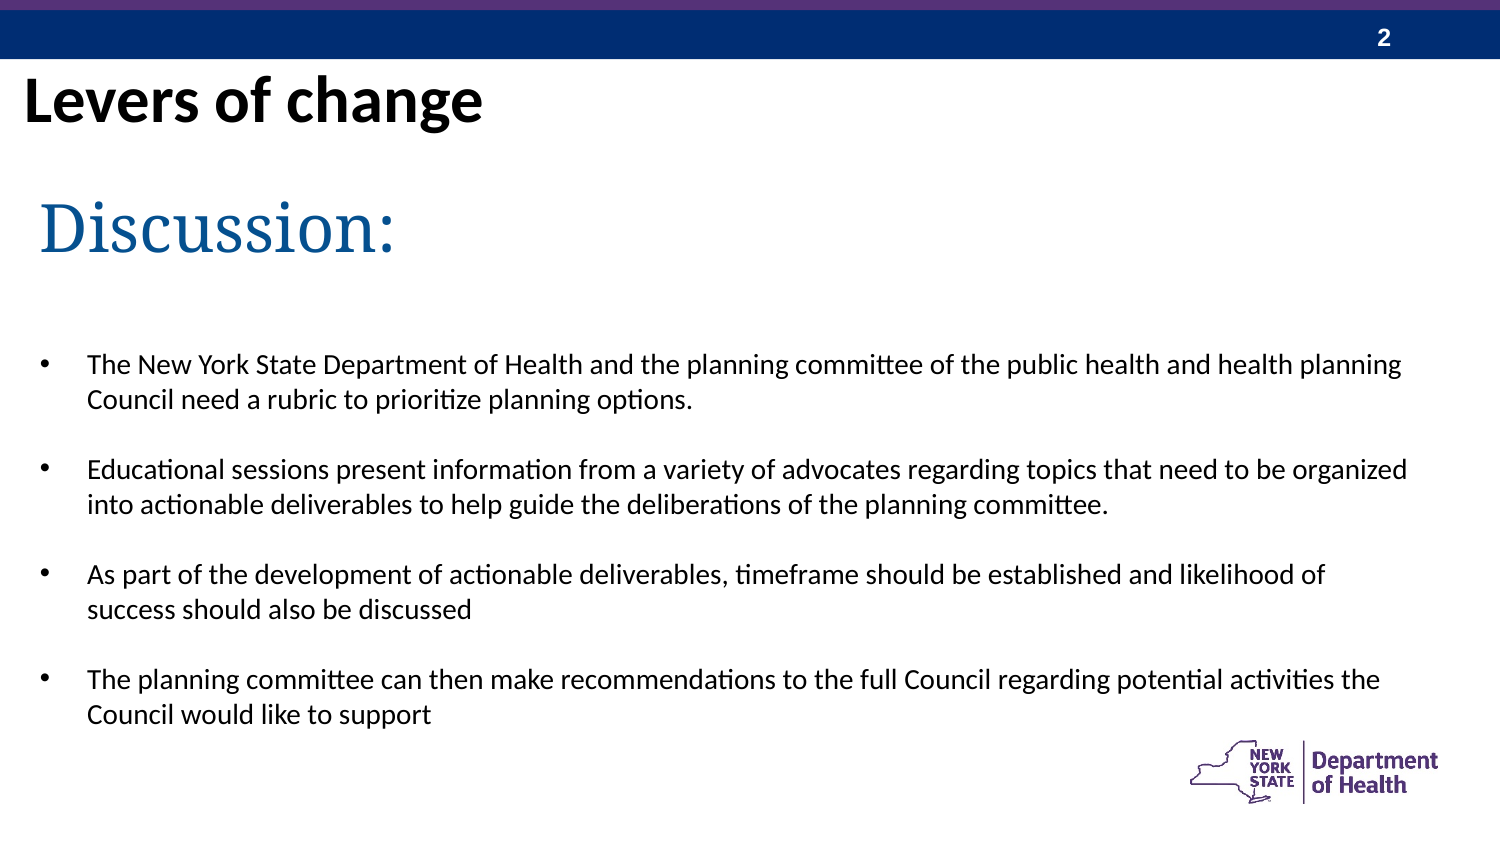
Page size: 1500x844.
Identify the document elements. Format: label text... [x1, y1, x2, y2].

text_box Levers of change [9, 48, 870, 144]
picture [1190, 740, 1438, 804]
text_box Discussion: The New York State Department of Health and the planning committee of the public health and health planning Council need a rubric to prioritize planning options. Educational sessions present information from a variety of advocates regarding topics that need to be organized into actionable deliverables to help guide the deliberations of the planning committee. As part of the development of actionable deliverables, timeframe should be established and likelihood of success should also be discussed The planning committee can then make recommendations to the full Council regarding potential activities the Council would like to support [25, 178, 1431, 738]
